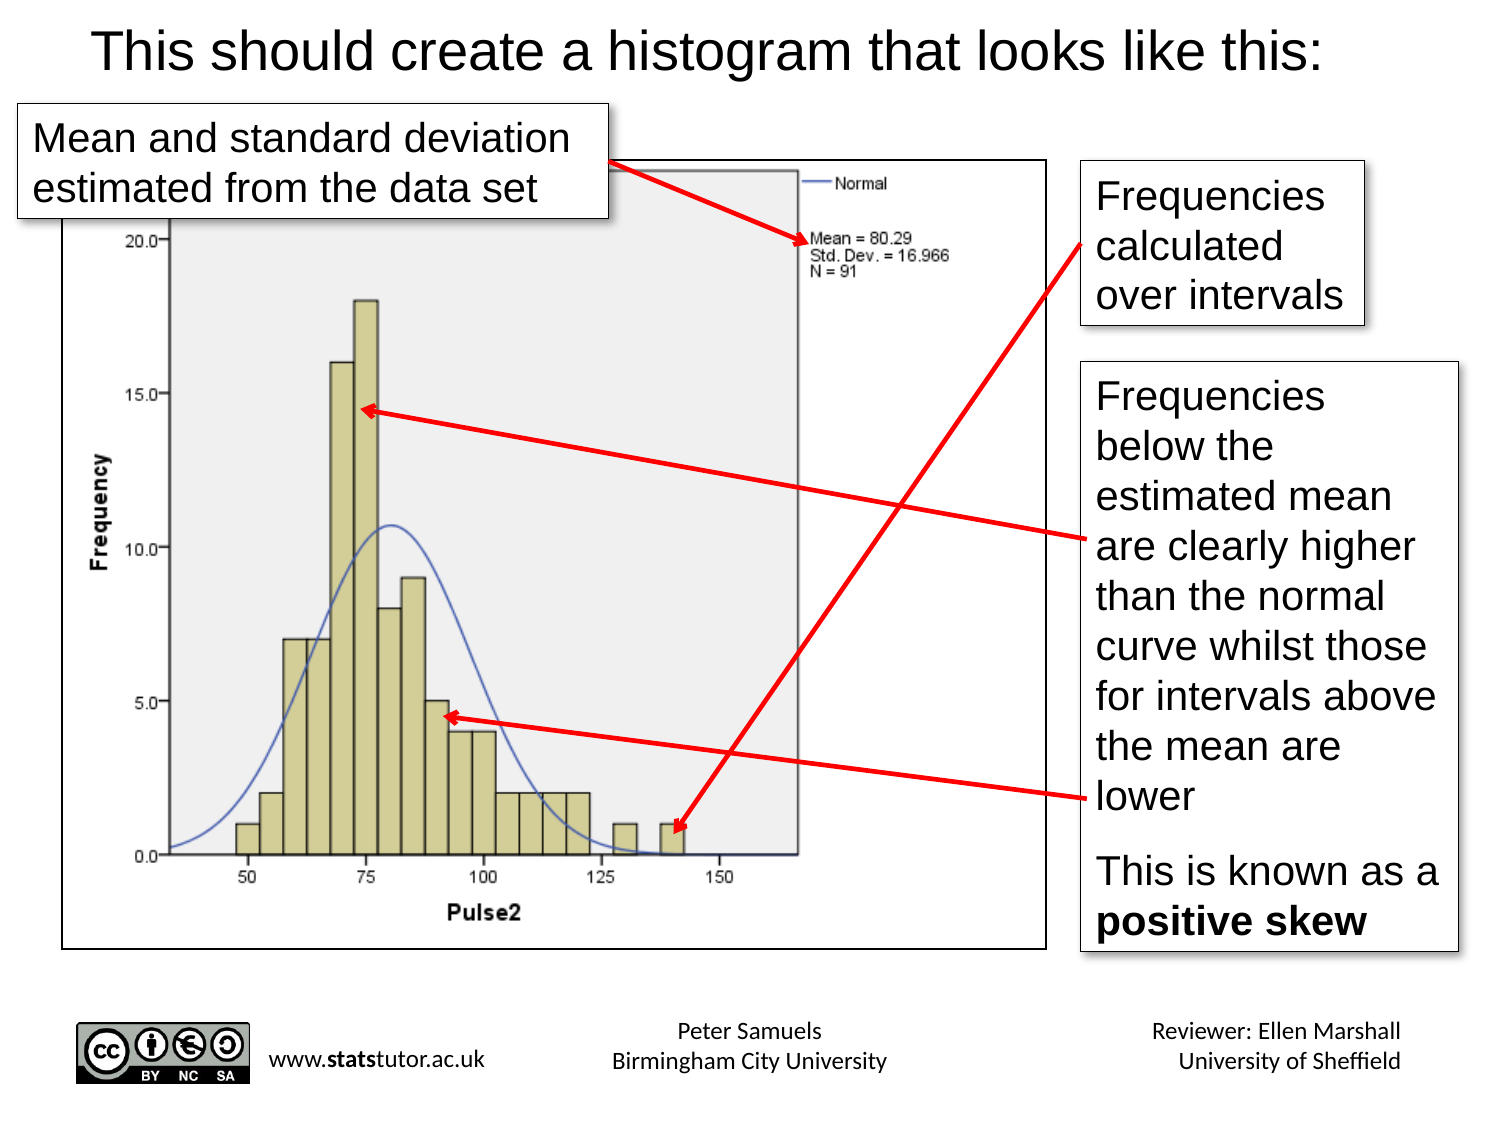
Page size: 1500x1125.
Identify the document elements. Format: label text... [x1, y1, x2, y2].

picture [62, 160, 1046, 949]
text_box Frequencies below the estimated mean are clearly higher than the normal curve whilst those for intervals above the mean are lower This is known as a positive skew [1080, 361, 1459, 952]
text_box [673, 807, 1081, 835]
text_box Peter Samuels Birmingham City University [549, 1007, 951, 1083]
text_box Frequencies calculated over intervals [1080, 160, 1365, 326]
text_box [673, 548, 1081, 714]
picture [76, 1022, 251, 1084]
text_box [673, 243, 1081, 407]
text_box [442, 715, 1088, 799]
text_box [359, 408, 1088, 540]
text_box Mean and standard deviation estimated from the data set [17, 103, 609, 219]
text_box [607, 161, 810, 245]
list This should create a histogram that looks like this: [75, 7, 1425, 90]
text_box Reviewer: Ellen Marshall University of Sheffield [1038, 1007, 1417, 1083]
text_box www.statstutor.ac.uk [254, 1035, 561, 1080]
